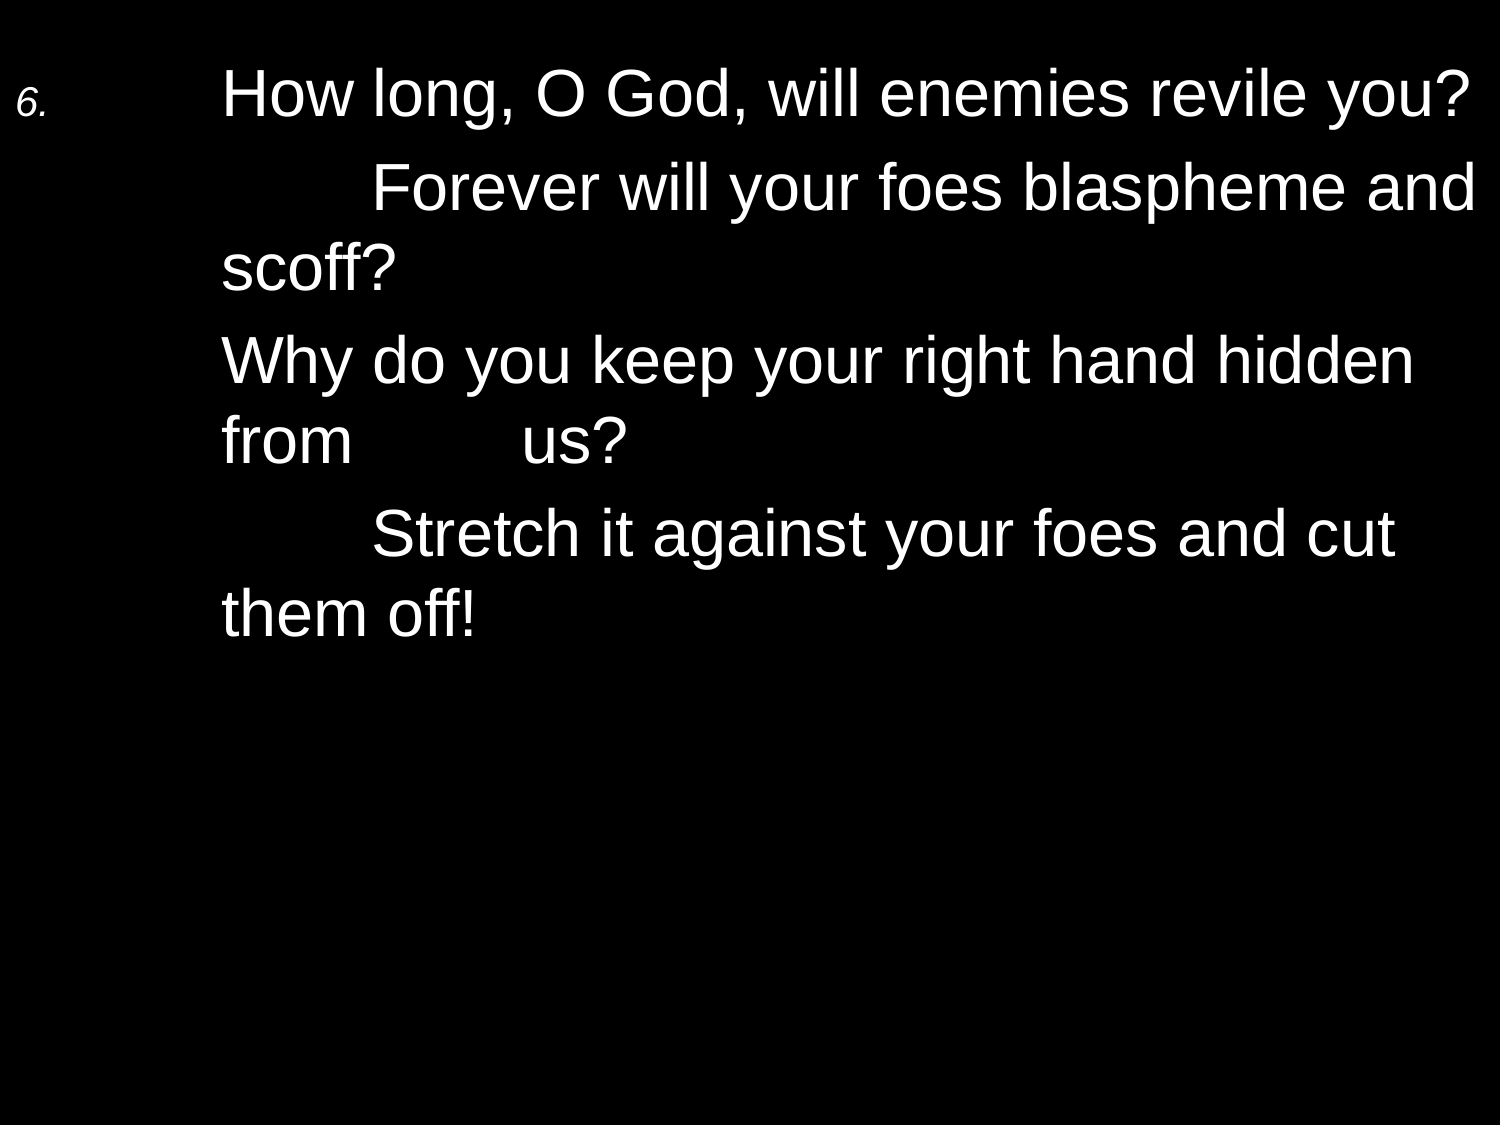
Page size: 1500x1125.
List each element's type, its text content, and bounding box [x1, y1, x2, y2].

list 6. How long, O God, will enemies revile you? Forever will your foes blaspheme and scoff? Why do you keep your right hand hidden from us? Stretch it against your foes and cut them off! [0, 42, 1500, 1047]
